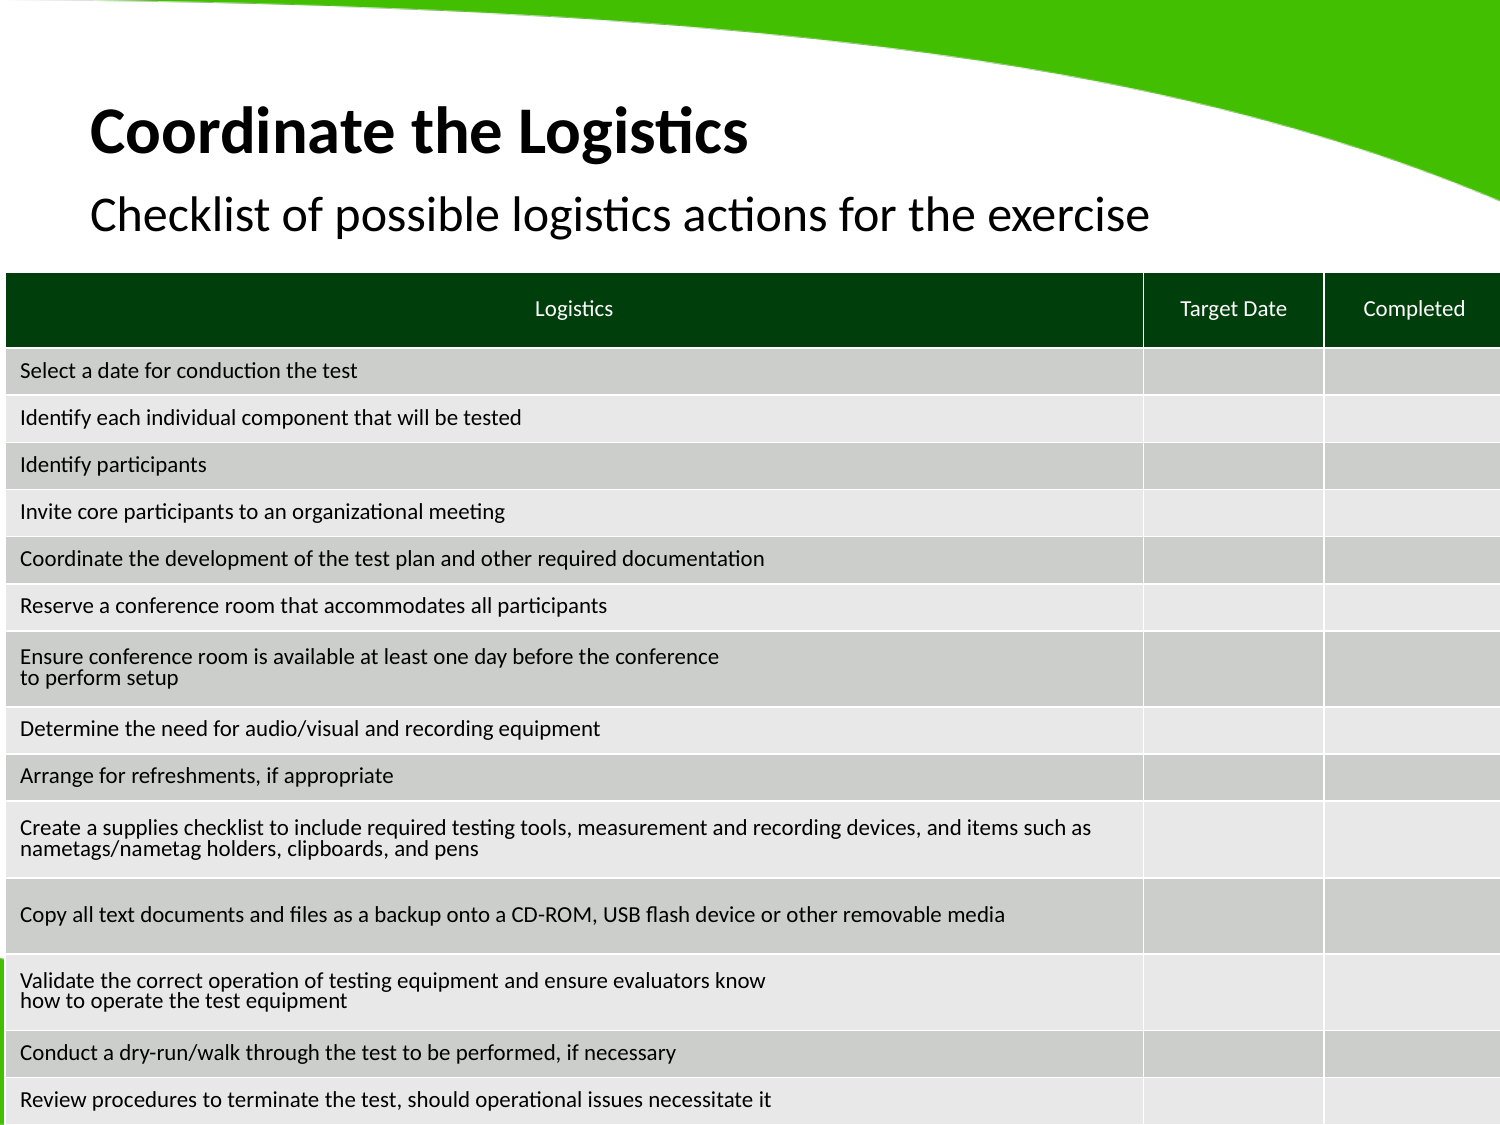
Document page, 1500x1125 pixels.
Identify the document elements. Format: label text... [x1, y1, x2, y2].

table_cell [1144, 490, 1323, 536]
table_cell [1144, 585, 1323, 630]
list Checklist of possible logistics actions for the exercise [75, 205, 1436, 271]
picture [0, 0, 1500, 1125]
table_cell Identify each individual component that will be tested [6, 396, 1143, 442]
table_cell Create a supplies checklist to include required testing tools, measurement and recording devices, and items such as nametags/nametag holders, clipboards, and pens [6, 802, 1143, 877]
table_cell [1325, 443, 1500, 489]
table_cell Conduct a dry-run/walk through the test to be performed, if necessary [6, 1031, 1143, 1077]
table_cell Coordinate the development of the test plan and other required documentation [6, 537, 1143, 583]
table_cell [1144, 537, 1323, 583]
table_cell Determine the need for audio/visual and recording equipment [6, 708, 1143, 753]
table_cell [1144, 755, 1323, 800]
table_cell [1144, 708, 1323, 753]
table_cell Ensure conference room is available at least one day before the conference to perform setup [6, 632, 1143, 706]
table_cell [1325, 349, 1500, 394]
table_header Target Date [1144, 273, 1323, 347]
table_cell Select a date for conduction the test [6, 349, 1143, 394]
table_cell [1144, 443, 1323, 489]
table_cell [1144, 802, 1323, 877]
table_cell Review procedures to terminate the test, should operational issues necessitate it [6, 1078, 1143, 1124]
table_cell [1325, 755, 1500, 800]
table_cell Copy all text documents and files as a backup onto a CD-ROM, USB flash device or other removable media [6, 879, 1143, 953]
table_cell [1325, 955, 1500, 1030]
table_cell [1325, 1078, 1500, 1124]
table_cell [1325, 708, 1500, 753]
table_cell [1144, 1078, 1323, 1124]
table_cell [1325, 802, 1500, 877]
table_cell [1144, 632, 1323, 706]
table_cell [1144, 879, 1323, 953]
table_header Completed [1325, 273, 1500, 347]
table_cell Arrange for refreshments, if appropriate [6, 755, 1143, 800]
table_cell [1144, 955, 1323, 1030]
table_cell Identify participants [6, 443, 1143, 489]
table_cell [1144, 1031, 1323, 1077]
table_cell [1325, 879, 1500, 953]
table_cell [1325, 490, 1500, 536]
table_cell Validate the correct operation of testing equipment and ensure evaluators know how to operate the test equipment [6, 955, 1143, 1030]
table_cell [1325, 585, 1500, 630]
table_cell [1325, 396, 1500, 442]
table_cell [1325, 537, 1500, 583]
table_cell [1144, 349, 1323, 394]
table_cell Reserve a conference room that accommodates all participants [6, 585, 1143, 630]
table_cell Invite core participants to an organizational meeting [6, 490, 1143, 536]
table_cell [1325, 1031, 1500, 1077]
table_cell [1325, 632, 1500, 706]
title Coordinate the Logistics [75, 59, 1436, 205]
table_header Logistics [6, 273, 1143, 347]
table_cell [1144, 396, 1323, 442]
